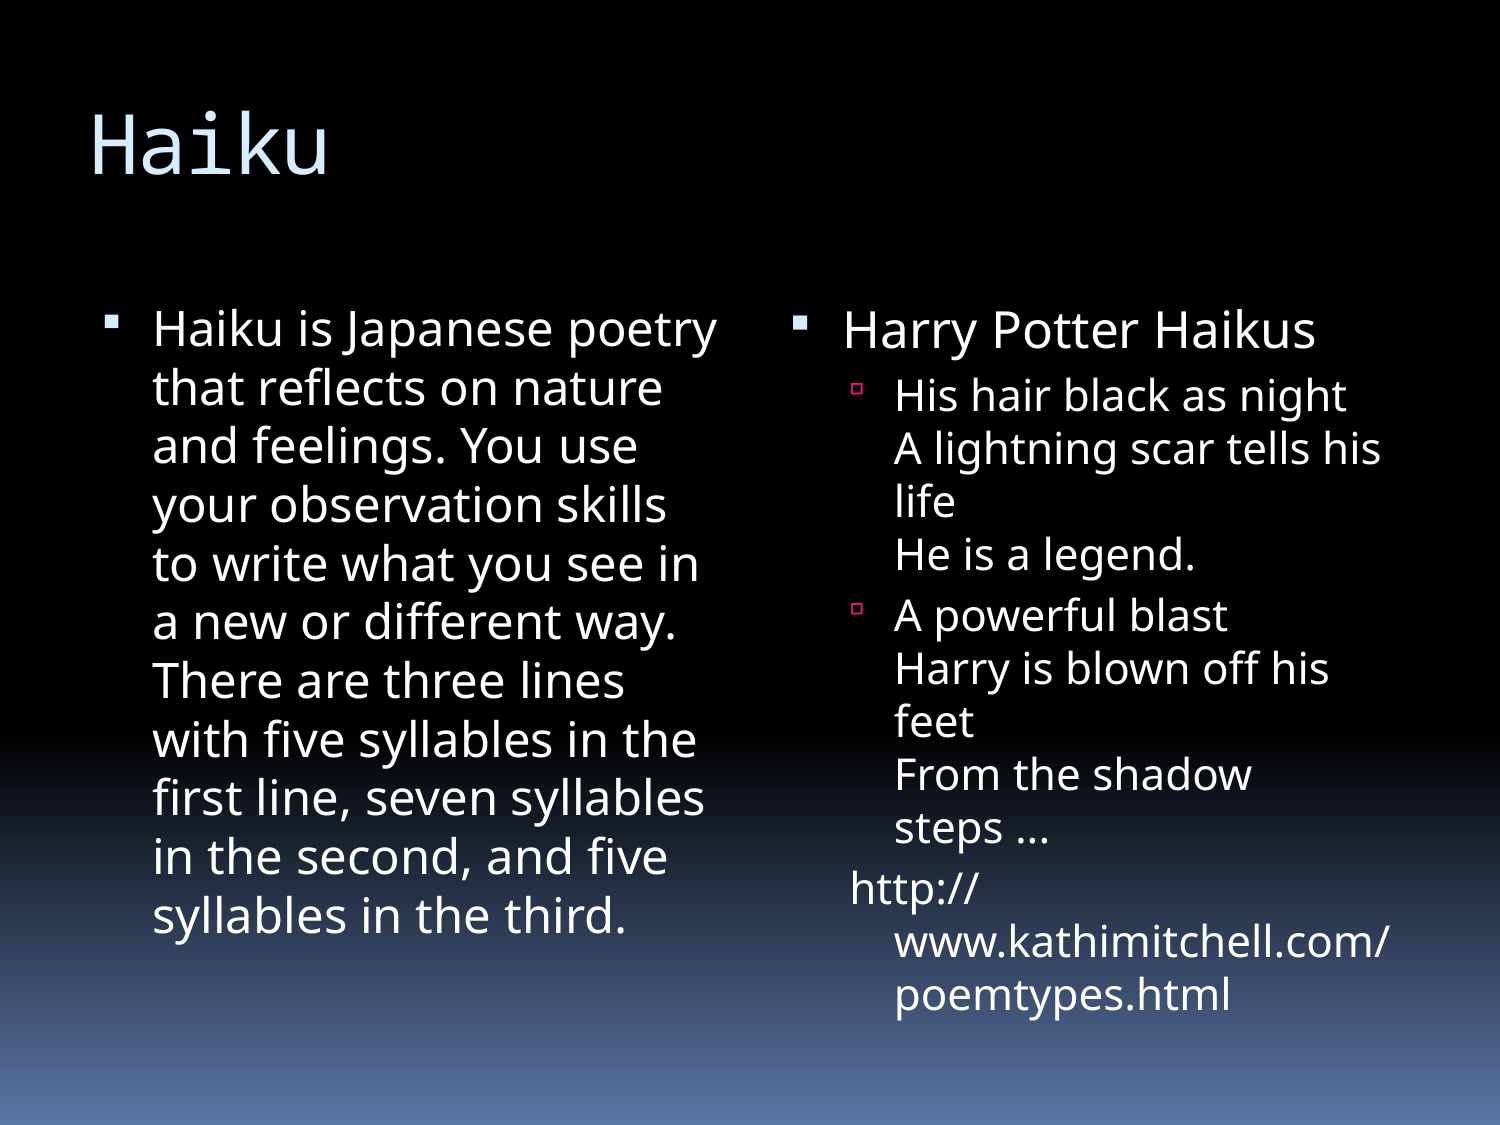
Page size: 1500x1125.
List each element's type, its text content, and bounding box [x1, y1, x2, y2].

list Haiku is Japanese poetry that reflects on nature and feelings. You use your observation skills to write what you see in a new or different way. There are three lines with five syllables in the first line, seven syllables in the second, and five syllables in the third. [76, 290, 739, 1033]
title Haiku [75, 83, 1425, 234]
list Harry Potter Haikus His hair black as night A lightning scar tells his life He is a legend. A powerful blast Harry is blown off his feet From the shadow steps ... http://www.kathimitchell.com/poemtypes.html [763, 290, 1427, 1033]
